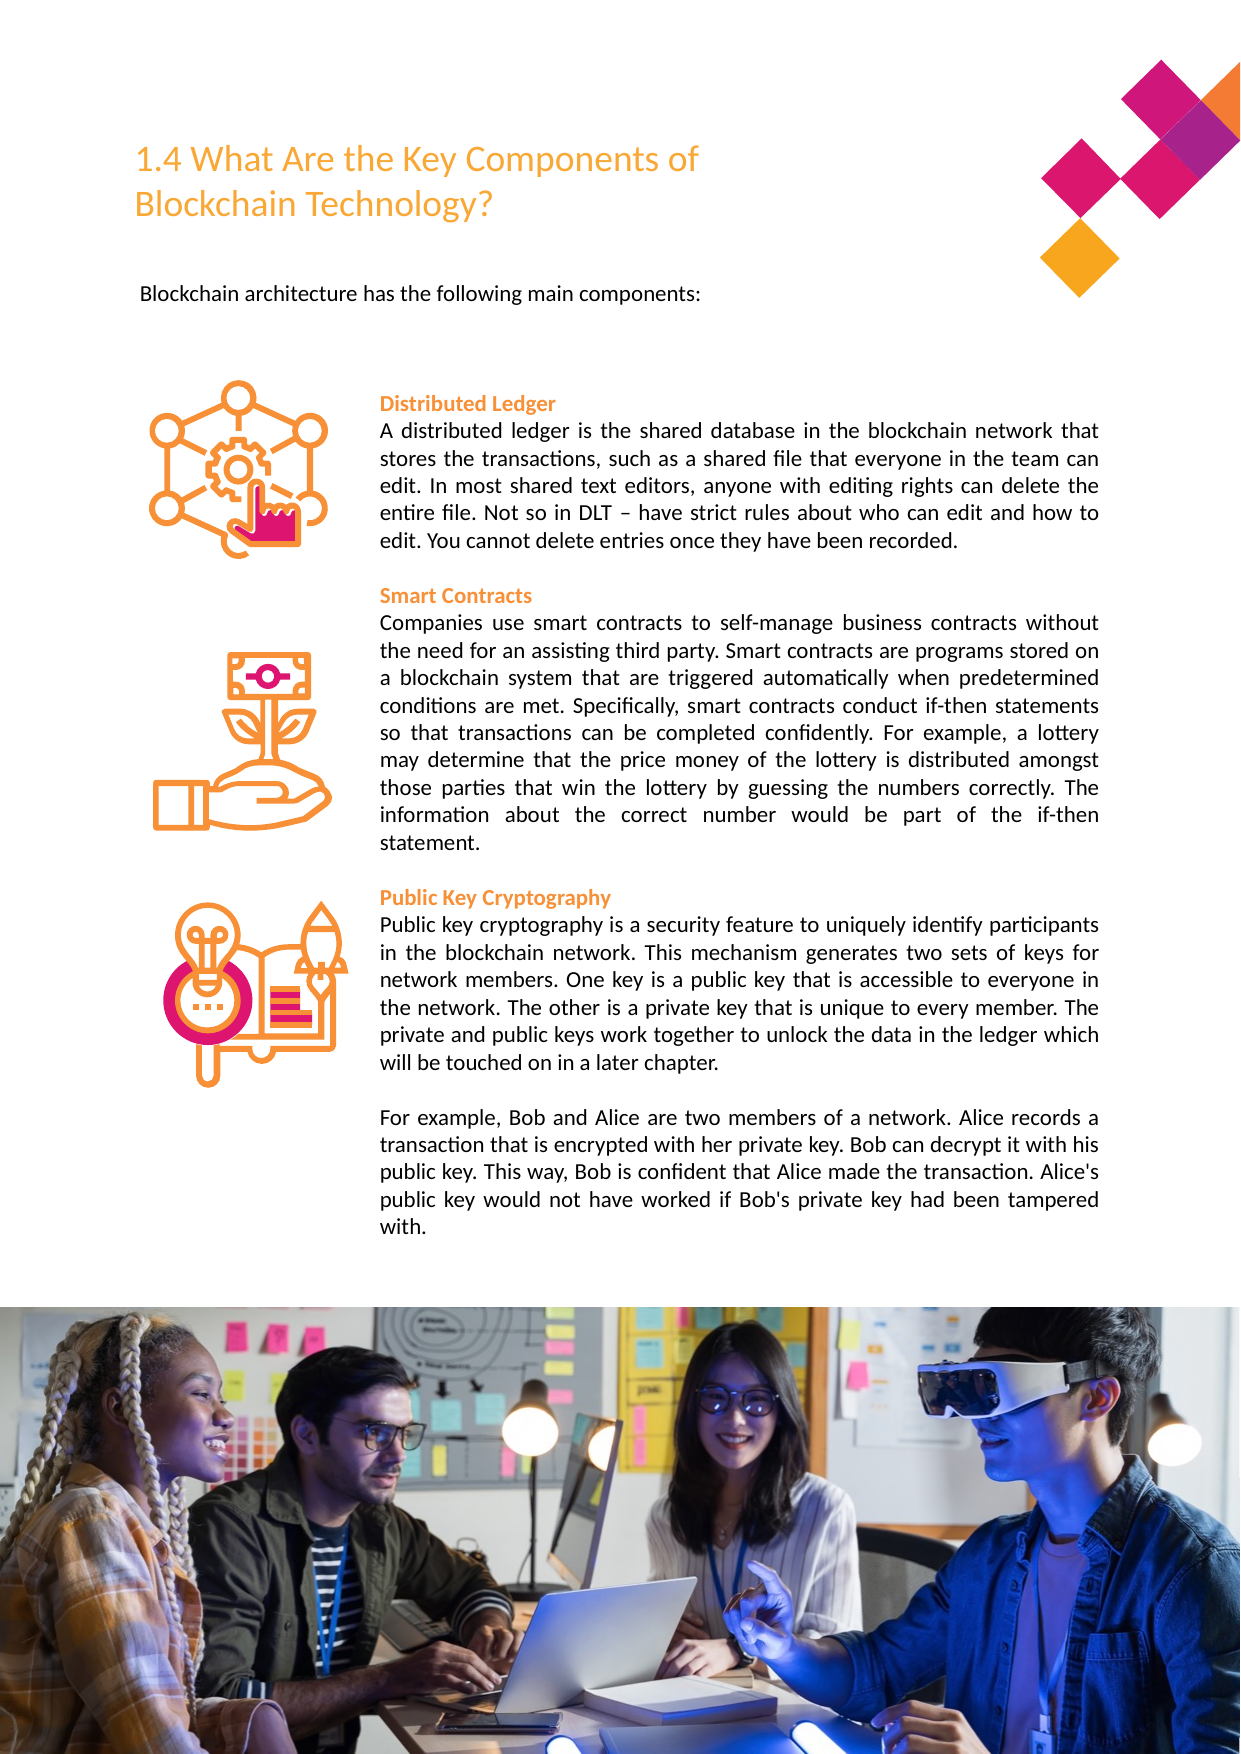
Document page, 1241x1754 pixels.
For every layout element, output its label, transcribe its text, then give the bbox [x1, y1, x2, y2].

text_box 1.4 What Are the Key Components of Blockchain Technology? [119, 126, 798, 205]
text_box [148, 380, 329, 559]
picture [0, 1307, 1241, 1754]
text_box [153, 651, 333, 831]
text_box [163, 900, 349, 1088]
text_box Blockchain architecture has the following main components: [124, 270, 1116, 314]
text_box Distributed Ledger A distributed ledger is the shared database in the blockchain network that stores the transactions, such as a shared file that everyone in the team can edit. In most shared text editors, anyone with editing rights can delete the entire file. Not so in DLT ­– have strict rules about who can edit and how to edit. You cannot delete entries once they have been recorded. Smart Contracts Companies use smart contracts to self-manage business contracts without the need for an assisting third party. Smart contracts are programs stored on a blockchain system that are triggered automatically when predetermined conditions are met. Specifically, smart contracts conduct if-then statements so that transactions can be completed confidently. For example, a lottery may determine that the price money of the lottery is distributed amongst those parties that win the lottery by guessing the numbers correctly. The information about the correct number would be part of the if-then statement. Public Key Cryptography Public key cryptography is a security feature to uniquely identify participants in the blockchain network. This mechanism generates two sets of keys for network members. One key is a public key that is accessible to everyone in the network. The other is a private key that is unique to every member. The private and public keys work together to unlock the data in the ledger which will be touched on in a later chapter. For example, Bob and Alice are two members of a network. Alice records a transaction that is encrypted with her private key. Bob can decrypt it with his public key. This way, Bob is confident that Alice made the transaction. Alice's public key would not have worked if Bob's private key had been tampered with. [364, 380, 1116, 1140]
